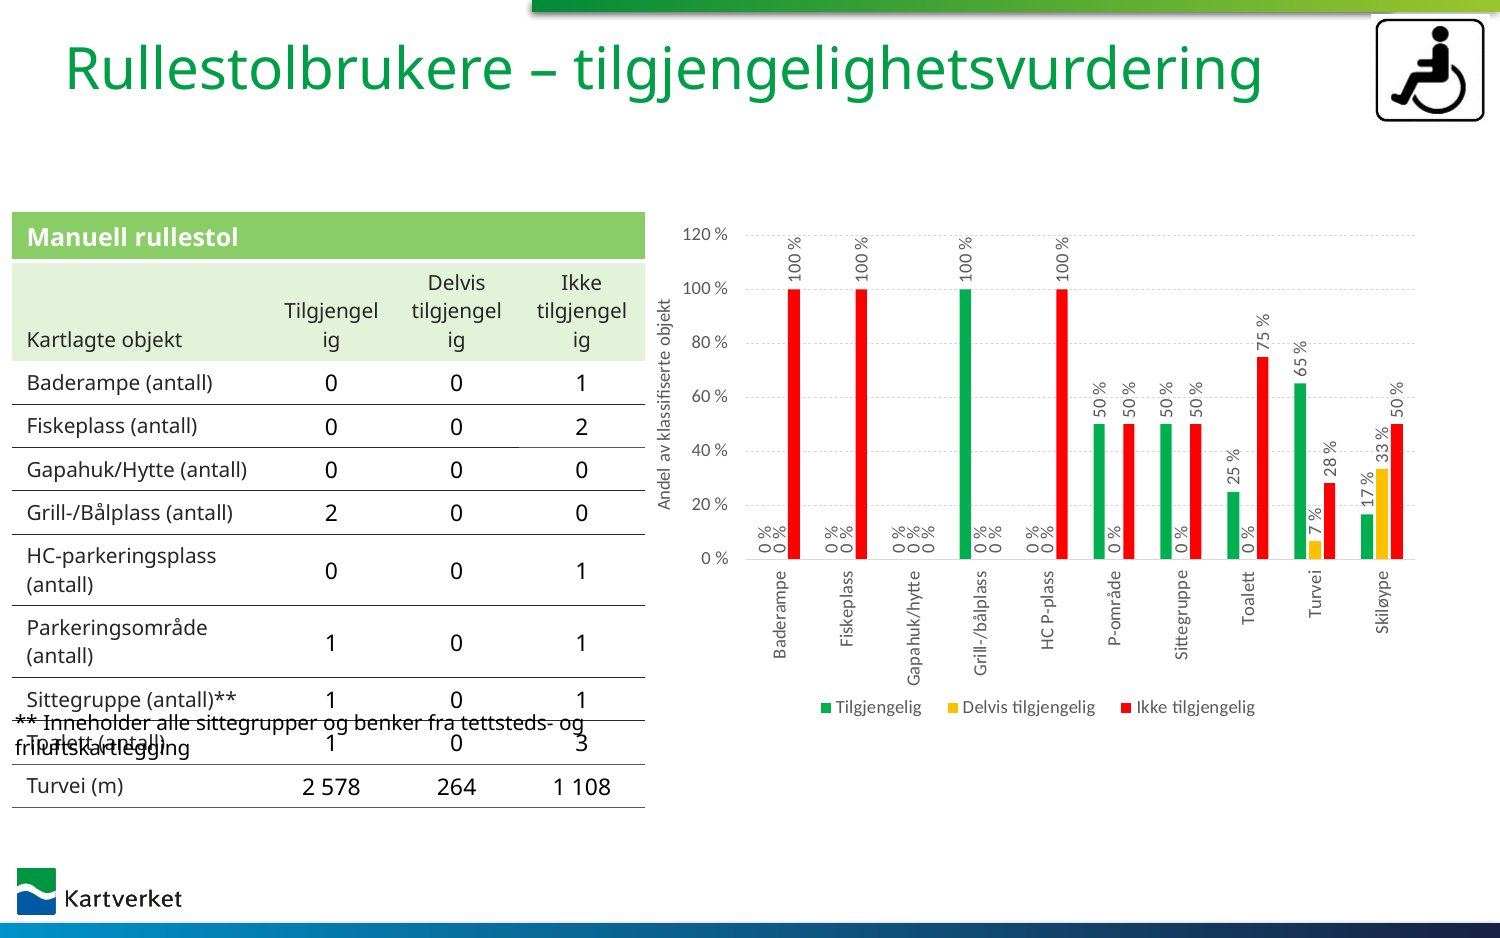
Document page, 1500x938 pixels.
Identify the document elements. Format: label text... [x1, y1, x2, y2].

table_cell Gapahuk/Hytte (antall) [12, 448, 269, 490]
table_cell Parkeringsområde (antall) [12, 606, 269, 677]
table_cell HC-parkeringsplass (antall) [12, 535, 269, 605]
table_cell Baderampe (antall) [12, 361, 269, 404]
table_cell 0 [269, 535, 394, 605]
table_cell 1 [519, 535, 638, 605]
table_cell 1 [519, 361, 638, 404]
table_cell 0 [394, 535, 519, 605]
table_cell 1 [269, 606, 394, 677]
table_cell 264 [394, 768, 519, 807]
picture [643, 218, 1426, 728]
table_cell 0 [394, 491, 519, 534]
table_cell Grill-/Bålplass (antall) [12, 491, 269, 534]
table_cell 0 [394, 678, 519, 702]
table_header Manuell rullestol [12, 212, 645, 259]
table_cell 2 [519, 405, 638, 447]
table_cell Fiskeplass (antall) [12, 405, 269, 447]
table_cell 0 [394, 405, 519, 447]
table_cell 0 [269, 448, 394, 490]
table_cell 0 [519, 448, 638, 490]
table_cell 0 [394, 448, 519, 490]
table_cell Sittegruppe (antall)** [12, 678, 269, 702]
table_cell 1 [519, 606, 638, 677]
table_cell 1 [519, 678, 638, 702]
text_box ** Inneholder alle sittegrupper og benker fra tettsteds- og friluftskartlegging [0, 702, 745, 768]
table_cell Tilgjengelig [269, 263, 394, 361]
table_cell 1 [269, 678, 394, 702]
table_cell Ikke tilgjengelig [519, 263, 638, 361]
table_cell 0 [269, 361, 394, 404]
table_cell Turvei (m) [12, 768, 269, 807]
table_cell 0 [394, 361, 519, 404]
table_cell Kartlagte objekt [12, 263, 269, 361]
table_cell 0 [394, 606, 519, 677]
text_box Rullestolbrukere – tilgjengelighetsvurdering [49, 12, 1372, 109]
table_cell 1 108 [519, 768, 645, 807]
table_cell 0 [519, 491, 638, 534]
table_cell 2 578 [269, 768, 394, 807]
table_cell 0 [269, 405, 394, 447]
picture [1371, 13, 1491, 127]
table_cell Delvis tilgjengelig [394, 263, 519, 361]
table_cell 2 [269, 491, 394, 534]
